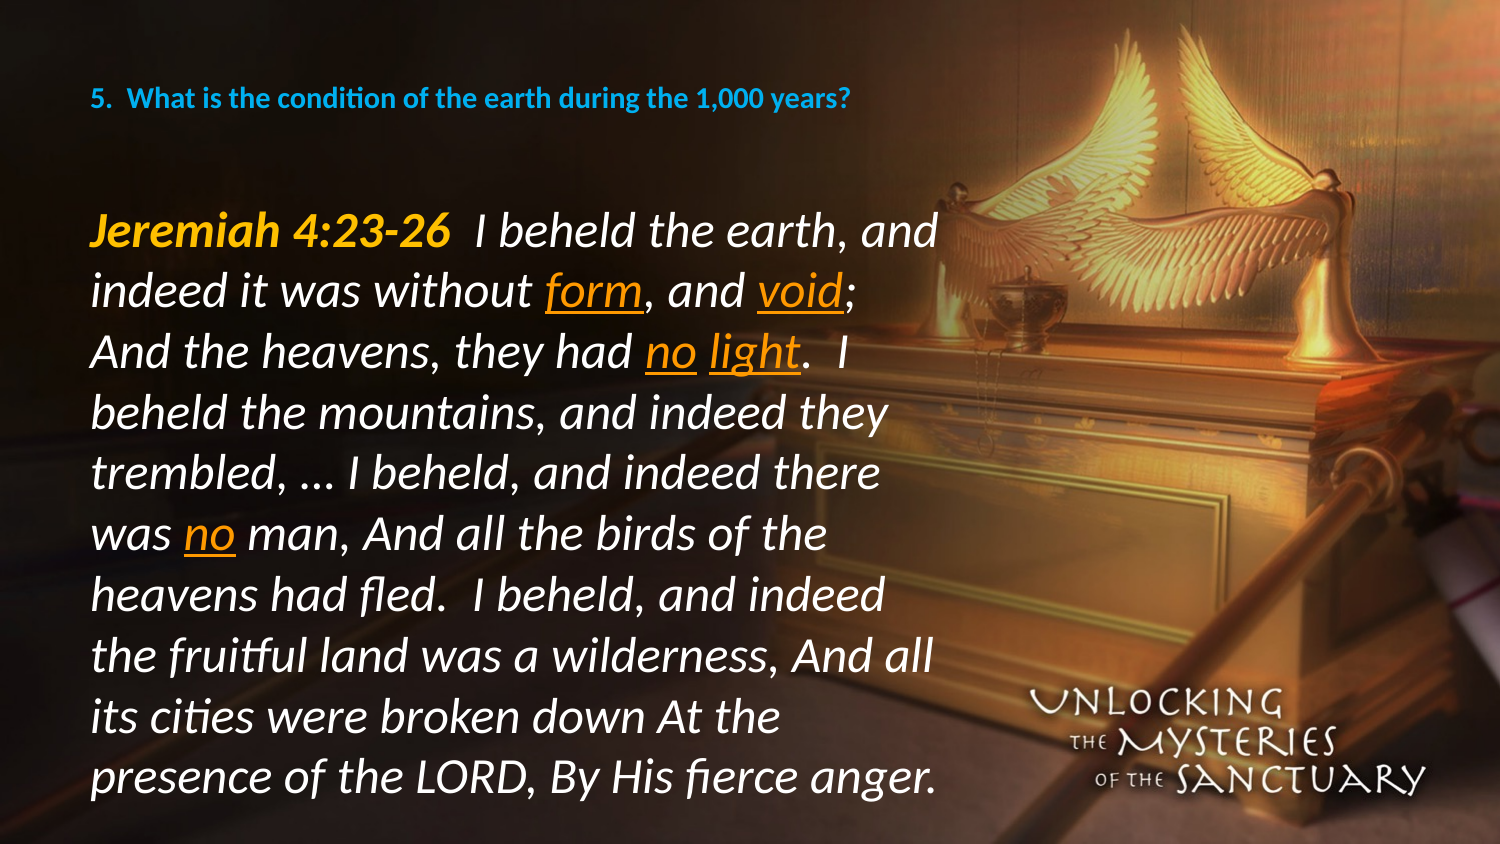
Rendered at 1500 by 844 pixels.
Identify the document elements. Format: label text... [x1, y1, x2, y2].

list Jeremiah 4:23-26 I beheld the earth, and indeed it was without form, and void; And the heavens, they had no light. I beheld the mountains, and indeed they trembled, … I beheld, and indeed there was no man, And all the birds of the heavens had fled. I beheld, and indeed the fruitful land was a wilderness, And all its cities were broken down At the presence of the LORD, By His fierce anger. [75, 188, 962, 844]
title 5. What is the condition of the earth during the 1,000 years? [75, 33, 1425, 175]
picture [0, 0, 1500, 844]
